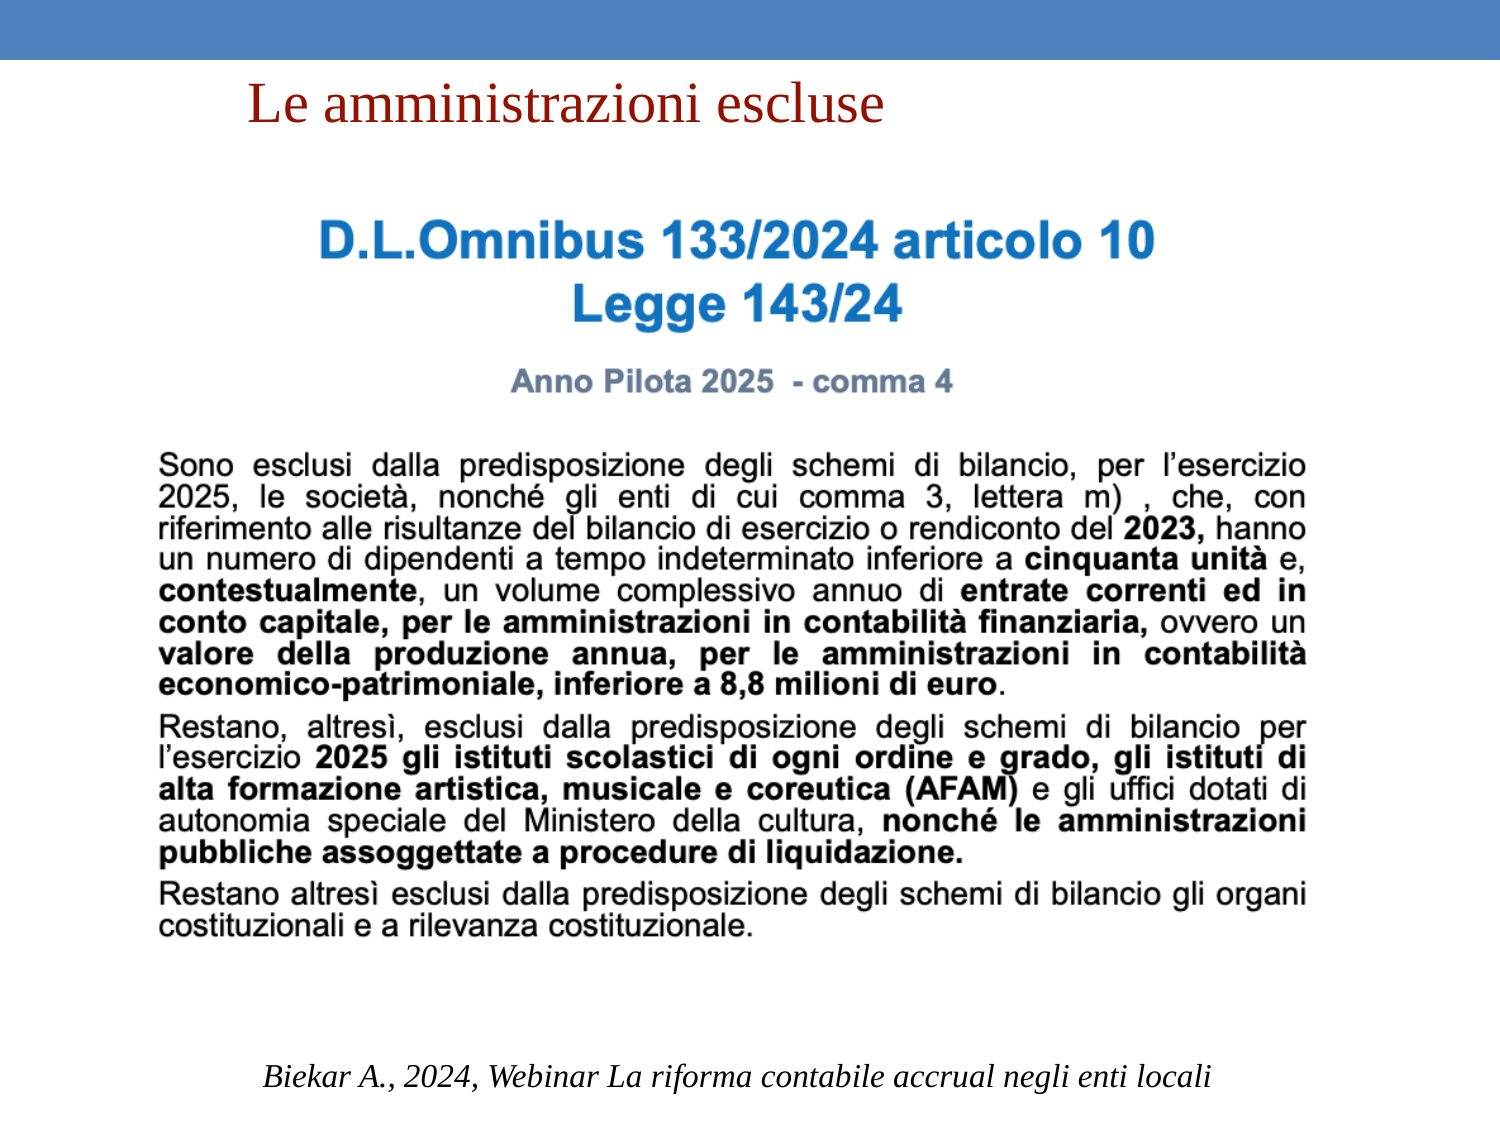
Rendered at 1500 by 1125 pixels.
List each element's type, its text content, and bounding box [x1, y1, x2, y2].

picture [147, 208, 1332, 982]
text_box Le amministrazioni escluse [232, 63, 1252, 135]
text_box Biekar A., 2024, Webinar La riforma contabile accrual negli enti locali [247, 1046, 1252, 1102]
